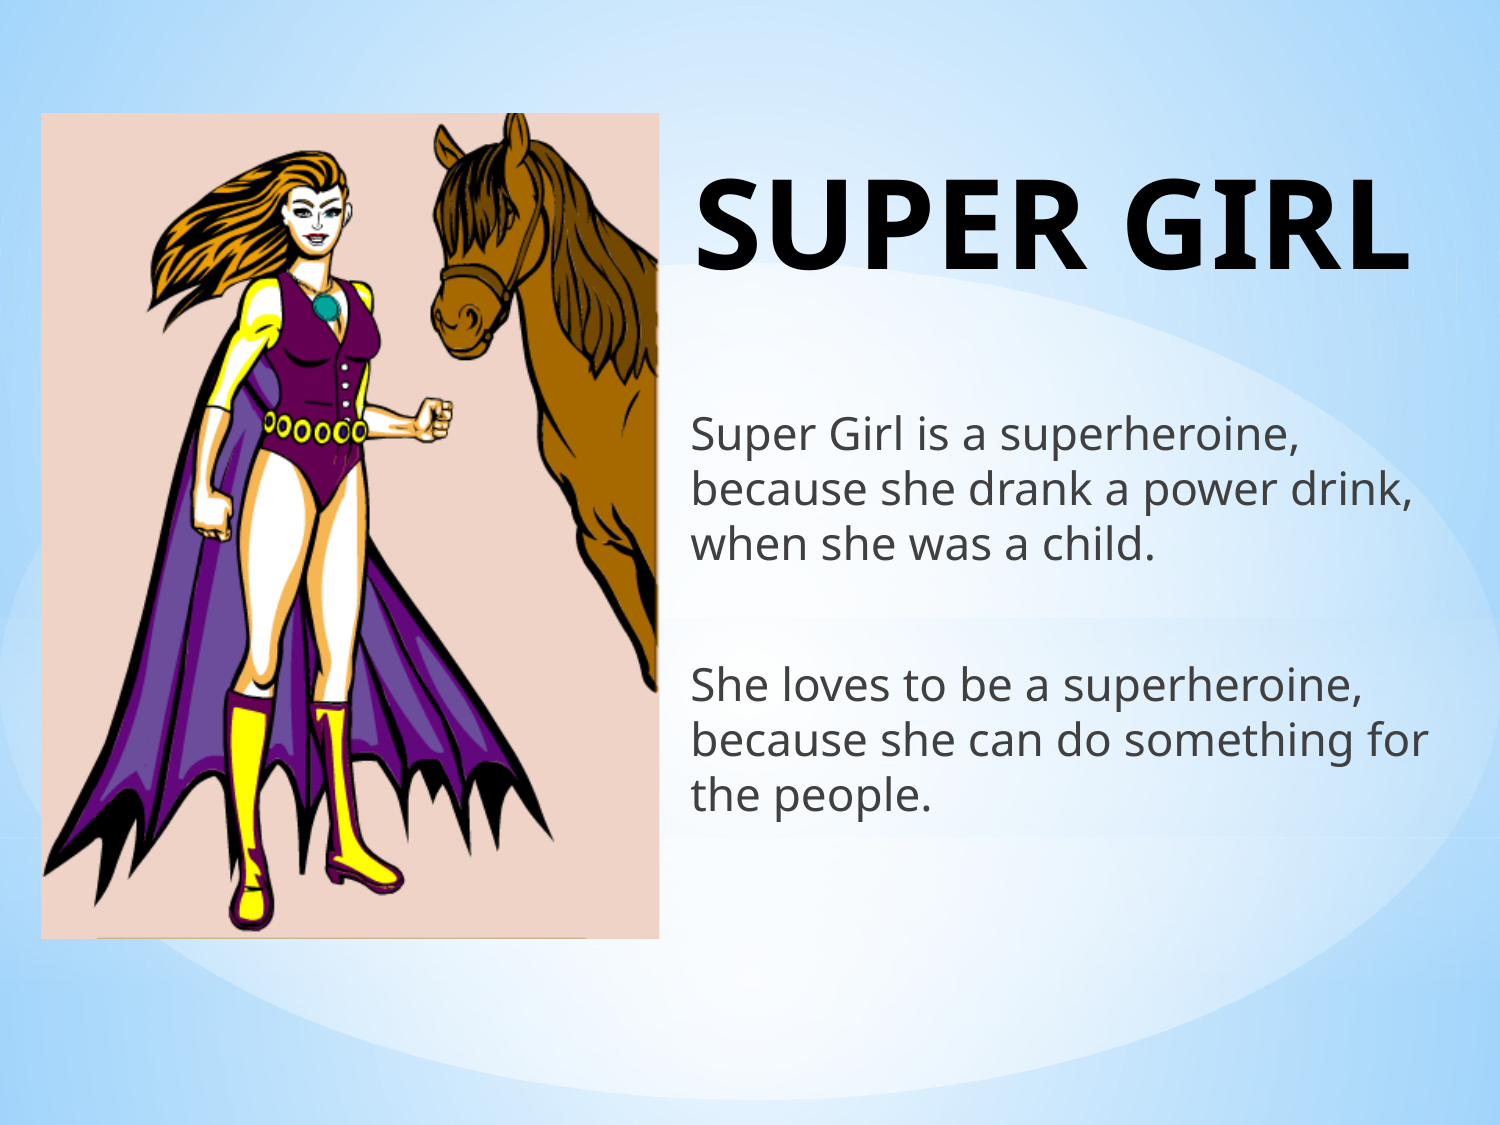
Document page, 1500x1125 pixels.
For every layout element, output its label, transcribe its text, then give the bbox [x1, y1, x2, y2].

list Super Girl is a superheroine, because she drank a power drink, when she was a child. She loves to be a superheroine, because she can do something for the people. [667, 397, 1495, 968]
picture [40, 113, 660, 939]
title SUPER GIRL [664, 137, 1429, 325]
